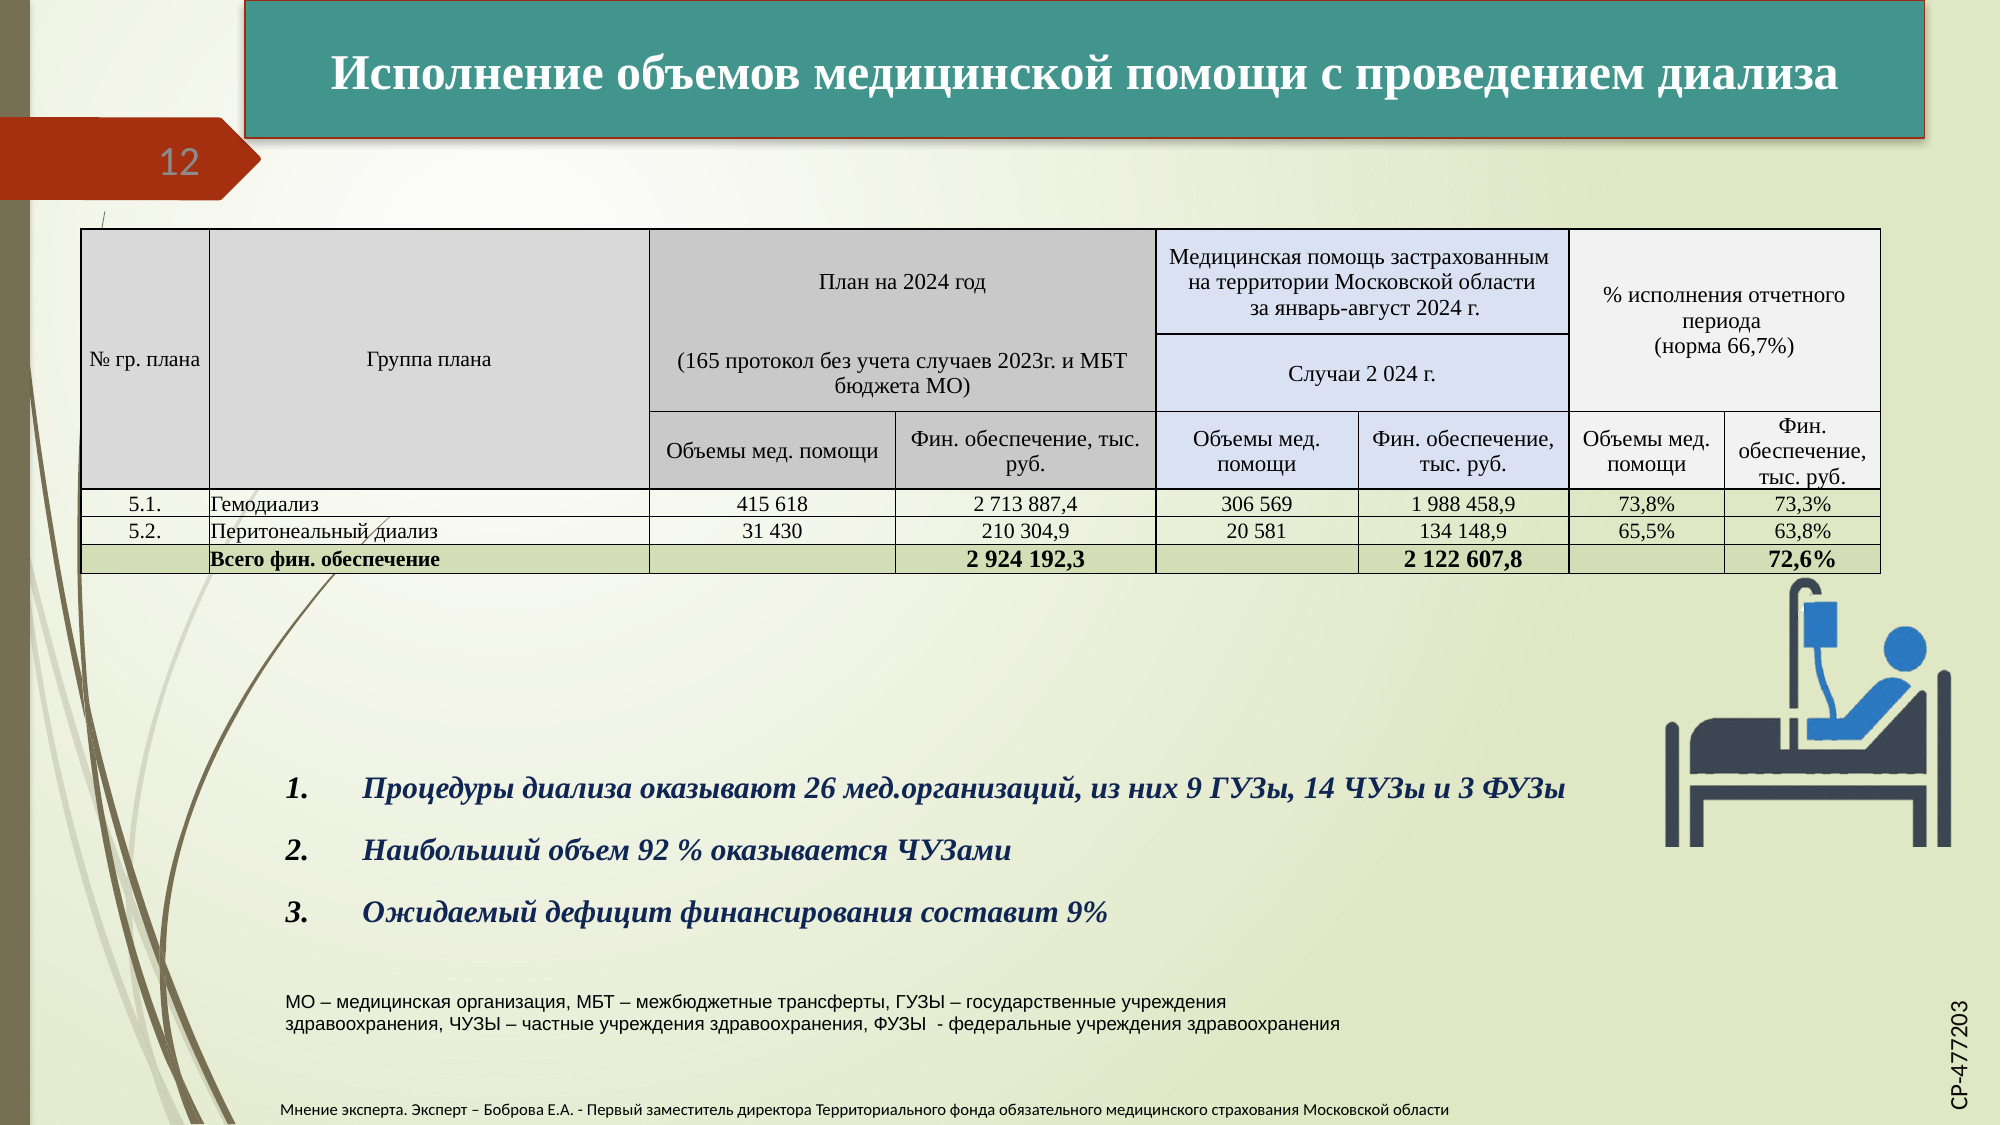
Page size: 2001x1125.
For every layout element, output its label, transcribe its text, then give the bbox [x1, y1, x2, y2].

table_cell 63,8% [1725, 517, 1880, 544]
table_cell Фин. обеспечение, тыс. руб. [1359, 412, 1568, 488]
table_header Медицинская помощь застрахованным на территории Московской области за январь-август 2024 г. [1157, 230, 1568, 333]
table_header Группа плана [210, 230, 649, 488]
table_header План на 2024 год [650, 230, 1155, 334]
table_cell 72,6% [1725, 545, 1880, 559]
slide_number 12 [87, 129, 216, 190]
table_cell Гемодиализ [210, 490, 649, 516]
table_cell [1570, 545, 1724, 573]
table_cell 73,3% [1725, 490, 1880, 516]
table_cell Перитонеальный диализ [210, 517, 649, 544]
table_header % исполнения отчетного периода (норма 66,7%) [1570, 230, 1880, 411]
table_cell 31 430 [650, 517, 895, 544]
table_cell Случаи 2 024 г. [1157, 335, 1568, 411]
table_cell Всего фин. обеспечение [210, 545, 649, 573]
table_cell [82, 545, 209, 573]
text_box CP-477203 [1935, 899, 1980, 1125]
text_box Процедуры диализа оказывают 26 мед.организаций, из них 9 ГУЗы, 14 ЧУЗы и 3 ФУЗы Наибольший объем 92 % оказывается ЧУЗами Ожидаемый дефицит финансирования составит 9% [270, 701, 1605, 1002]
picture [1604, 560, 2000, 866]
text_box Исполнение объемов медицинской помощи с проведением диализа [244, 0, 1925, 139]
table_cell 2 122 607,8 [1359, 545, 1568, 573]
table_cell 210 304,9 [896, 517, 1155, 544]
table_cell 1 988 458,9 [1359, 490, 1568, 516]
table_cell 306 569 [1157, 490, 1358, 516]
table_cell 20 581 [1157, 517, 1358, 544]
table_cell [650, 545, 895, 573]
table_header № гр. плана [82, 230, 209, 488]
table_cell 73,8% [1570, 490, 1724, 516]
table_cell 5.2. [82, 517, 209, 544]
table_cell Фин. обеспечение, тыс. руб. [896, 412, 1155, 488]
table_cell 415 618 [650, 490, 895, 516]
text_box МО – медицинская организация, МБТ – межбюджетные трансферты, ГУЗЫ – государственные учреждения здравоохранения, ЧУЗЫ – частные учреждения здравоохранения, ФУЗЫ - федеральные учреждения здравоохранения [270, 981, 1398, 1042]
table_cell [1157, 545, 1358, 573]
table_cell Фин. обеспечение, тыс. руб. [1725, 412, 1880, 488]
table_cell Объемы мед. помощи [1157, 412, 1358, 488]
table_cell 2 924 192,3 [896, 545, 1155, 573]
table_cell Объемы мед. помощи [650, 412, 895, 488]
table_cell (165 протокол без учета случаев 2023г. и МБТ бюджета МО) [650, 334, 1155, 411]
text_box Мнение эксперта. Эксперт – Боброва Е.А. - Первый заместитель директора Территориального фонда обязательного медицинского страхования Московской области [265, 1091, 1641, 1125]
table_cell 5.1. [82, 490, 209, 516]
table_cell 134 148,9 [1359, 517, 1568, 544]
table_cell 2 713 887,4 [896, 490, 1155, 516]
table_cell 65,5% [1570, 517, 1724, 544]
table_cell Объемы мед. помощи [1570, 412, 1724, 488]
